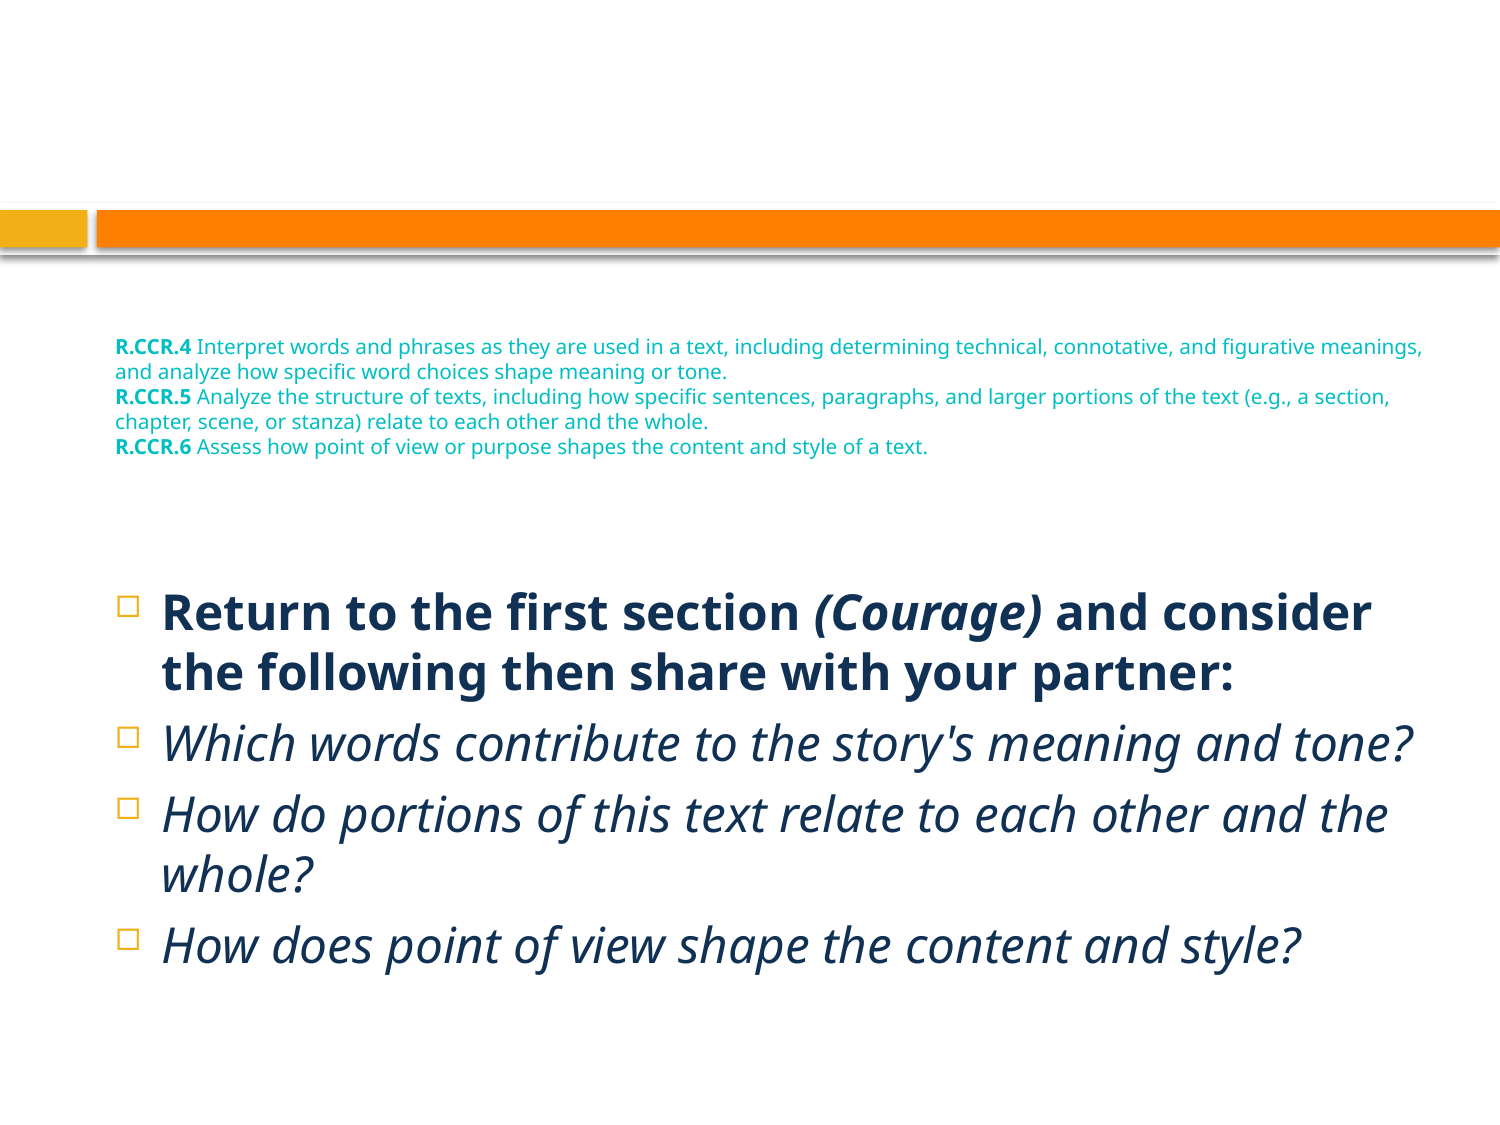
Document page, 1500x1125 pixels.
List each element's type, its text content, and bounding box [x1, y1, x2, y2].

title R.CCR.4 Interpret words and phrases as they are used in a text, including determining technical, connotative, and figurative meanings, and analyze how specific word choices shape meaning or tone. R.CCR.5 Analyze the structure of texts, including how specific sentences, paragraphs, and larger portions of the text (e.g., a section, chapter, scene, or stanza) relate to each other and the whole. R.CCR.6 Assess how point of view or purpose shapes the content and style of a text. [100, 324, 1438, 469]
list Return to the first section (Courage) and consider the following then share with your partner: Which words contribute to the story's meaning and tone? How do portions of this text relate to each other and the whole? How does point of view shape the content and style? [100, 573, 1438, 1000]
